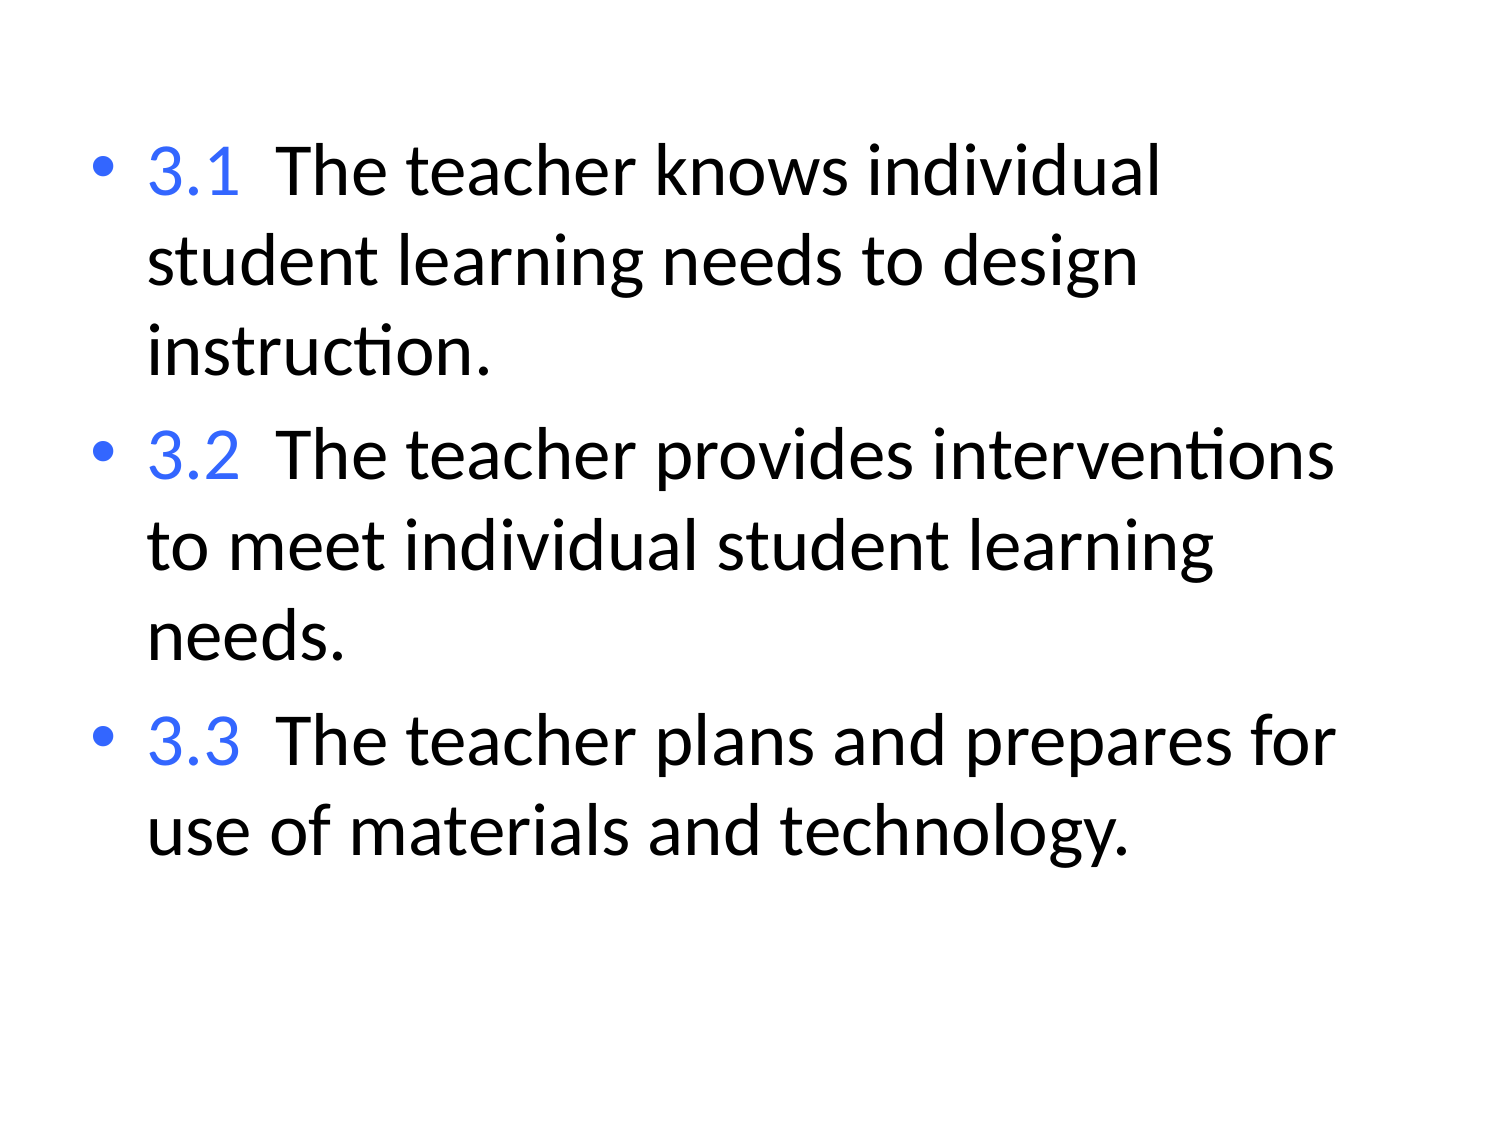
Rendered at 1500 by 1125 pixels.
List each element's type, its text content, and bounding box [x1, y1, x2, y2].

list 3.1 The teacher knows individual student learning needs to design instruction. 3.2 The teacher provides interventions to meet individual student learning needs. 3.3 The teacher plans and prepares for use of materials and technology. [75, 112, 1425, 1005]
